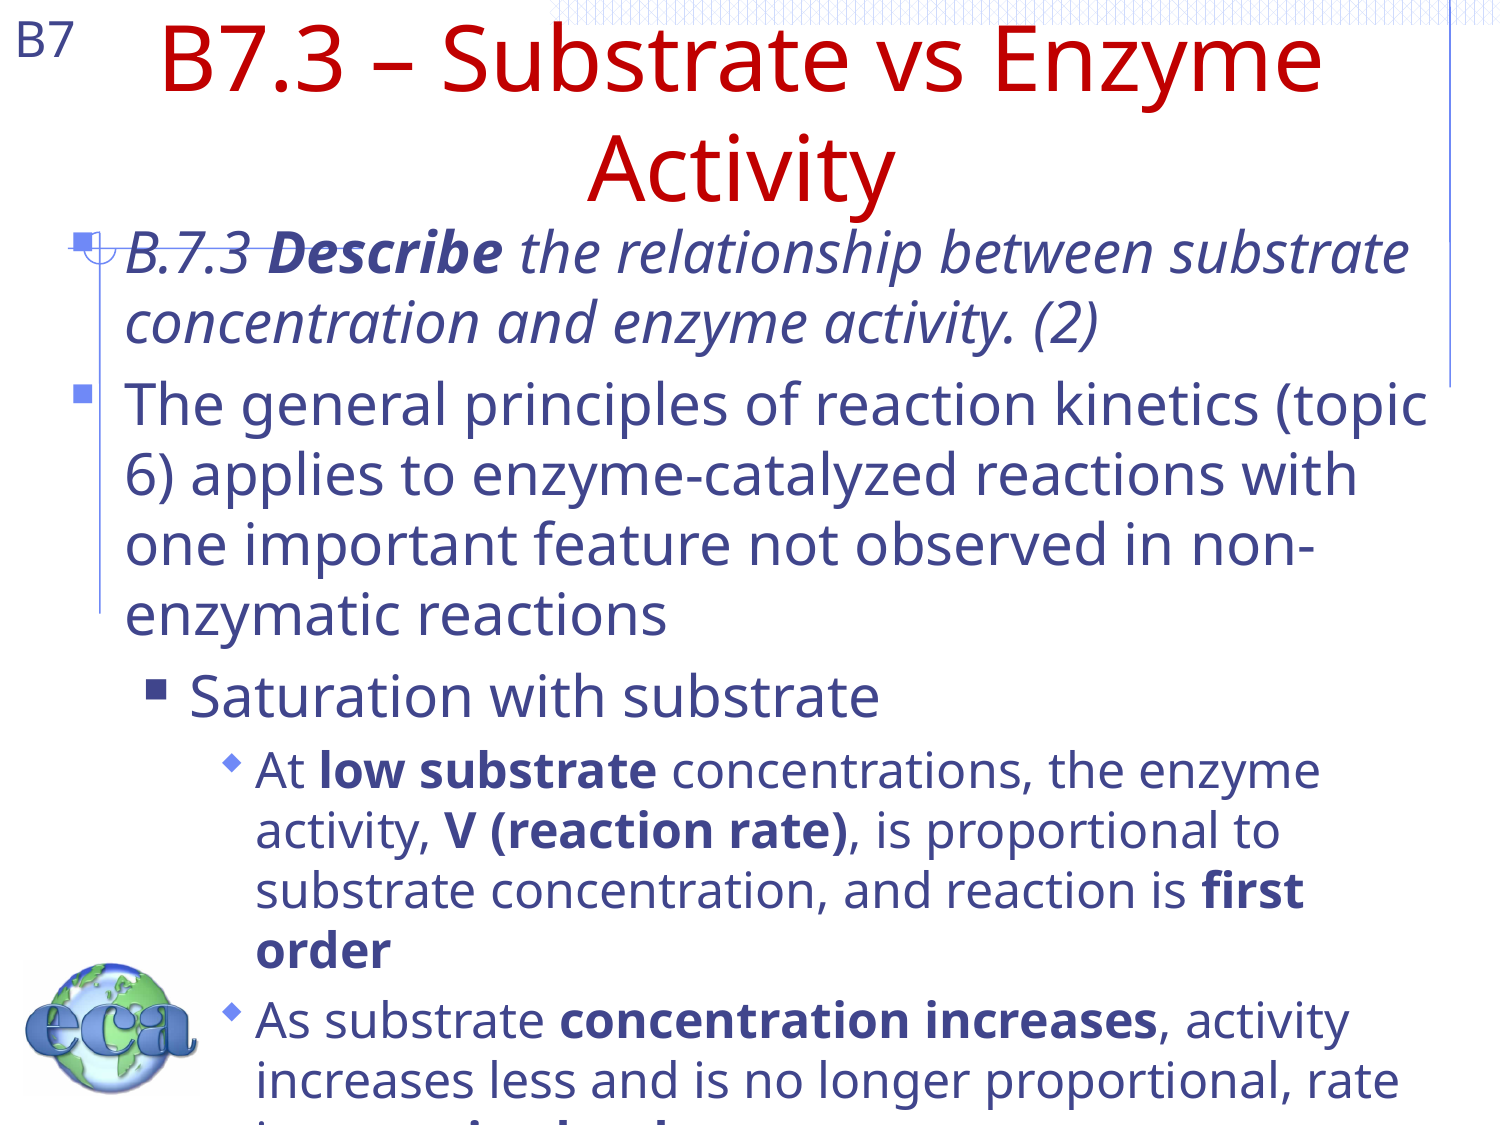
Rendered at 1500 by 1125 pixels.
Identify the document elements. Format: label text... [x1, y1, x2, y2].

picture [23, 960, 200, 1096]
list B.7.3 Describe the relationship between substrate concentration and enzyme activity. (2) The general principles of reaction kinetics (topic 6) applies to enzyme-catalyzed reactions with one important feature not observed in non-enzymatic reactions Saturation with substrate At low substrate concentrations, the enzyme activity, V (reaction rate), is proportional to substrate concentration, and reaction is first order As substrate concentration increases, activity increases less and is no longer proportional, rate is now mixed order. [52, 207, 1466, 946]
title B7.3 – Substrate vs Enzyme Activity [29, 89, 1455, 228]
